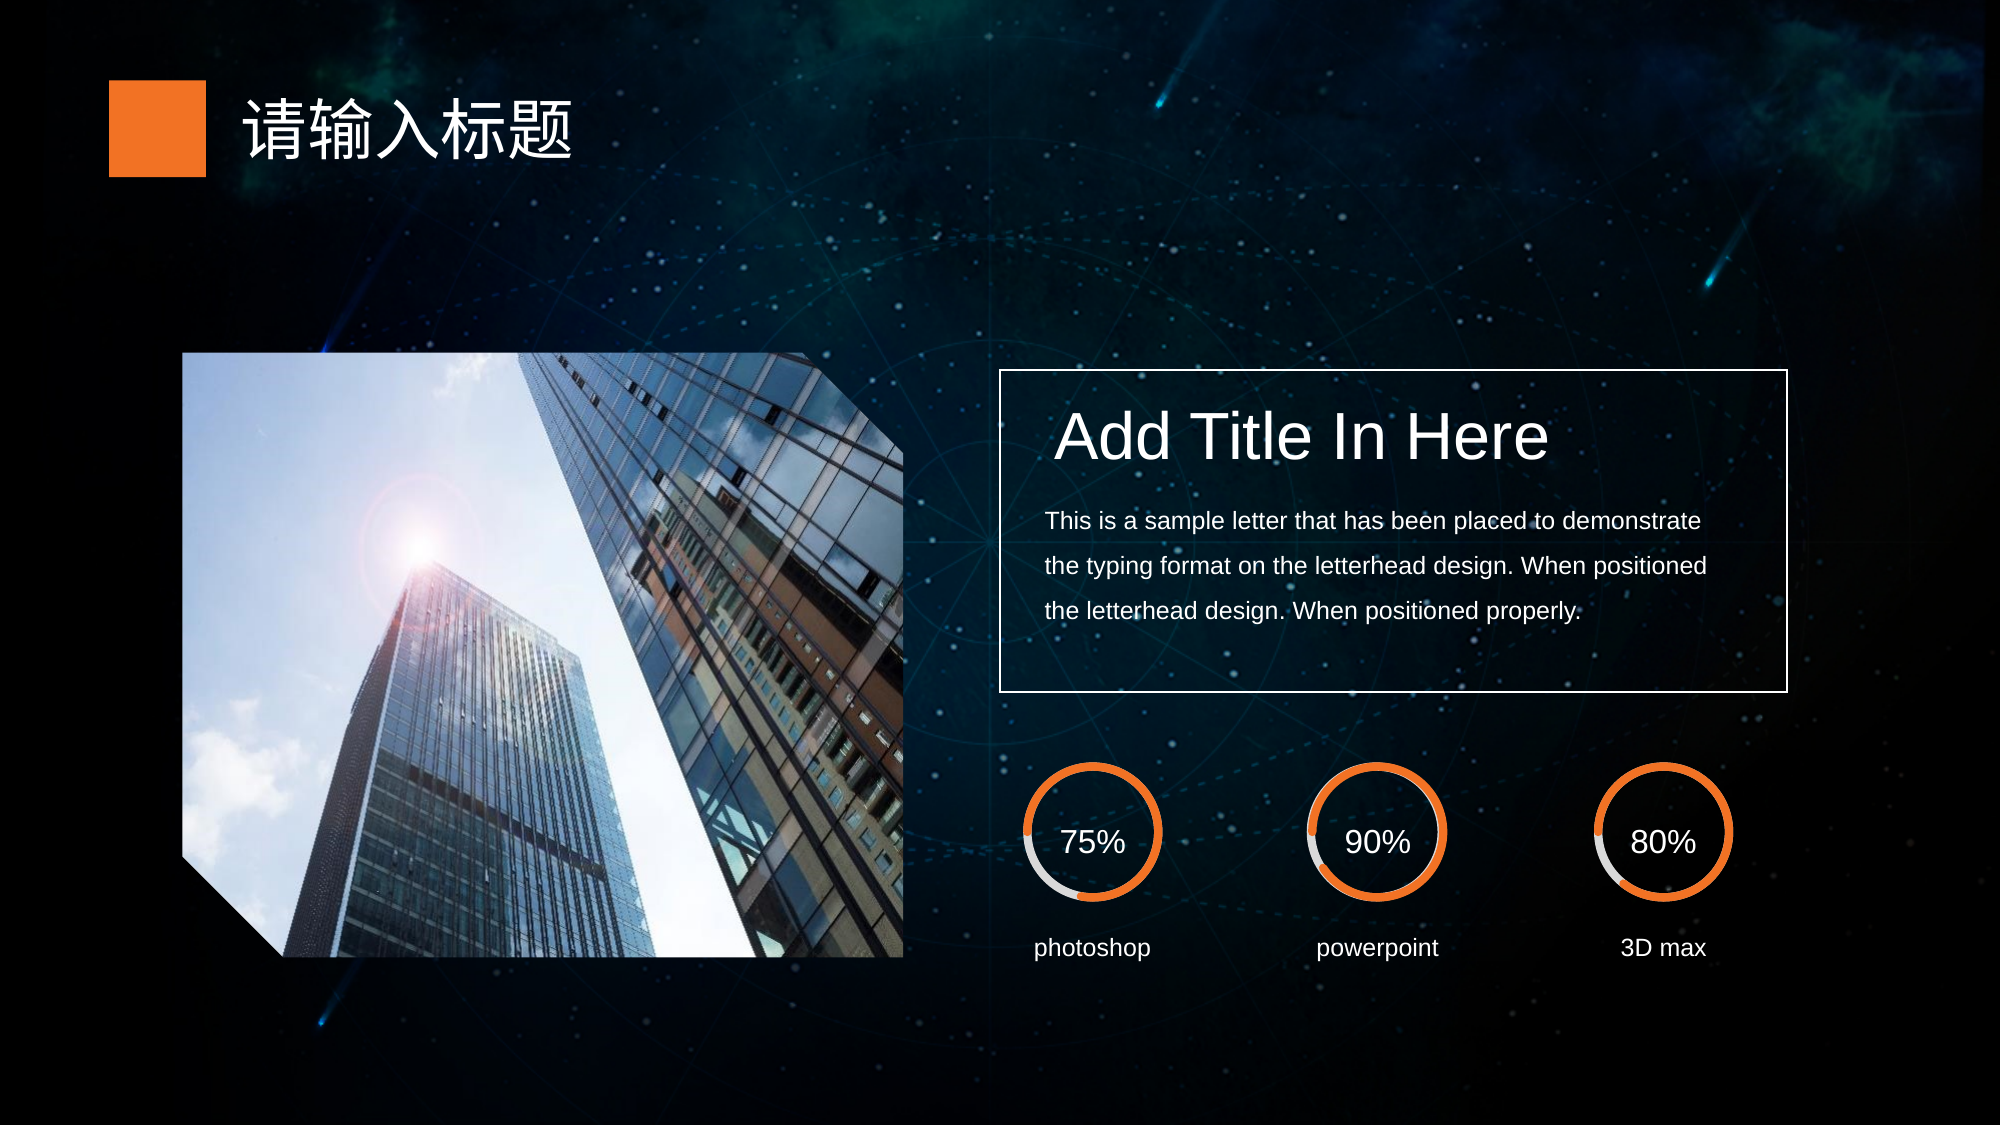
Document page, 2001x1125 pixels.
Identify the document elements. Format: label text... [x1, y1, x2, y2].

text_box This is a sample letter that has been placed to demonstrate the typing format on the letterhead design. When positioned the letterhead design. When positioned properly. [1029, 482, 1730, 632]
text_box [1598, 766, 1730, 970]
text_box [1301, 766, 1455, 970]
text_box Add Title In Here [1039, 370, 1566, 481]
text_box [109, 80, 206, 178]
picture [0, 0, 2000, 1125]
text_box [182, 352, 904, 958]
text_box [999, 370, 1788, 693]
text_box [1019, 766, 1167, 970]
text_box 请输入标题 [225, 80, 590, 175]
